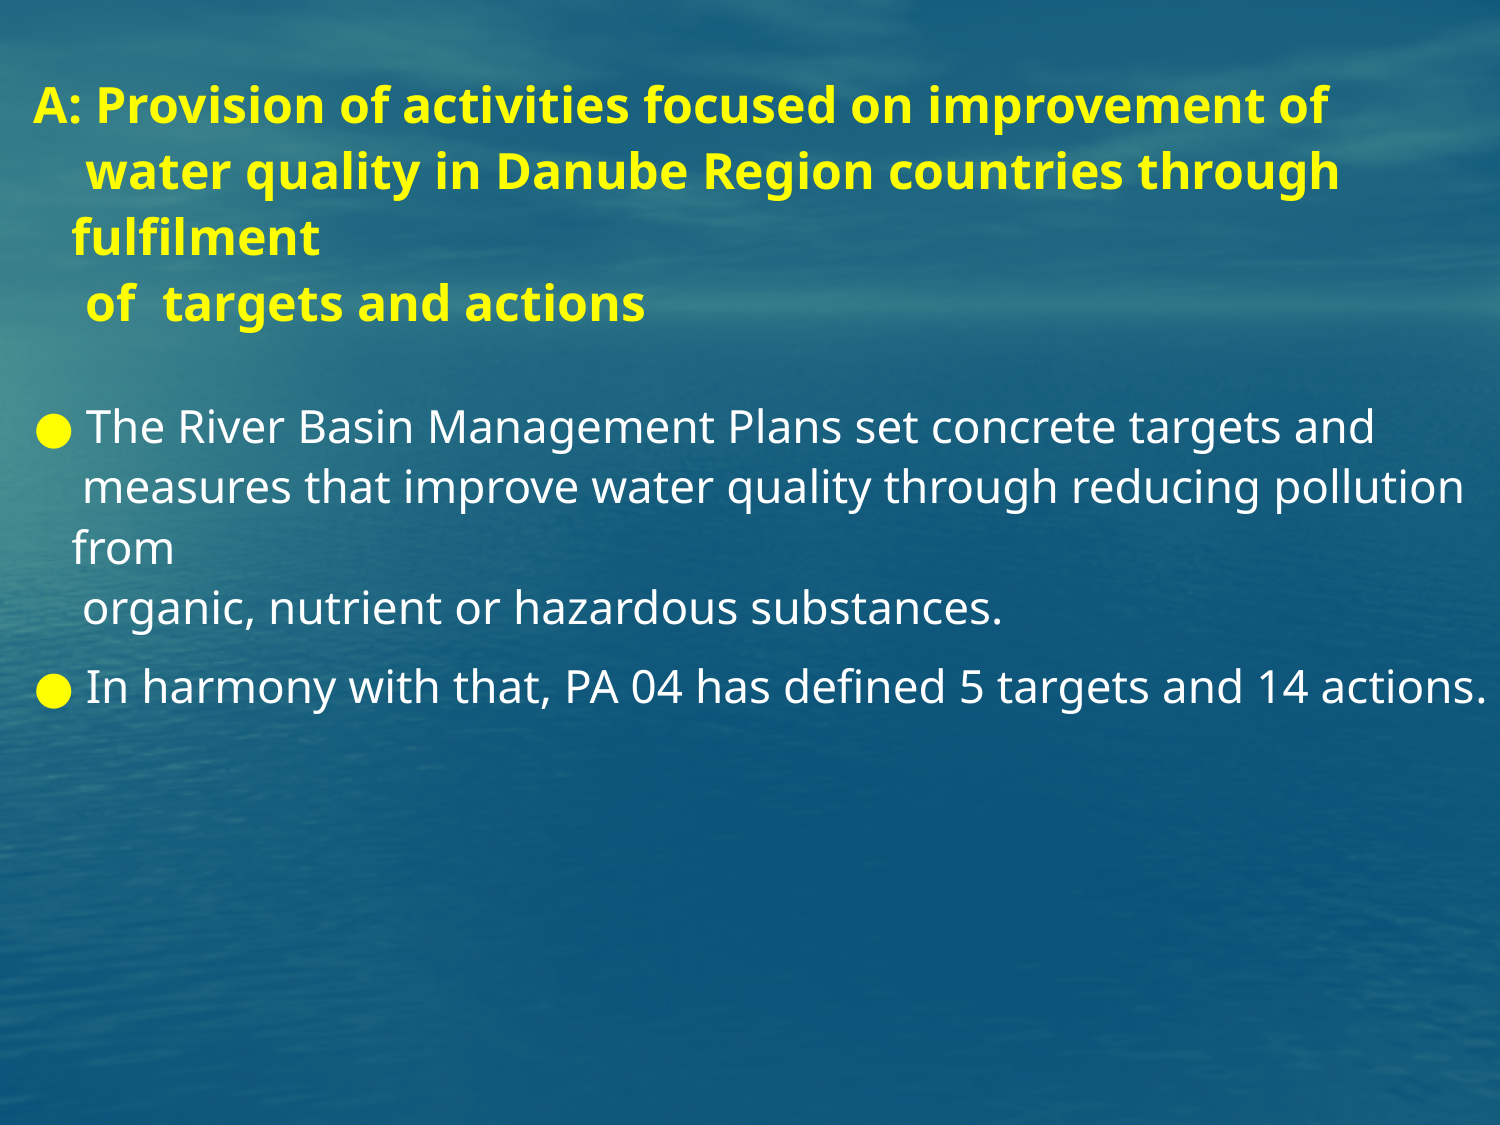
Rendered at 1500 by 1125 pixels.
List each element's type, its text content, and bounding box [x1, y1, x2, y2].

subtitle A: Provision of activities focused on improvement of water quality in Danube Region countries through fulfilment of targets and actions ● The River Basin Management Plans set concrete targets and measures that improve water quality through reducing pollution from organic, nutrient or hazardous substances. ● In harmony with that, PA 04 has defined 5 targets and 14 actions. [0, 0, 1500, 1125]
